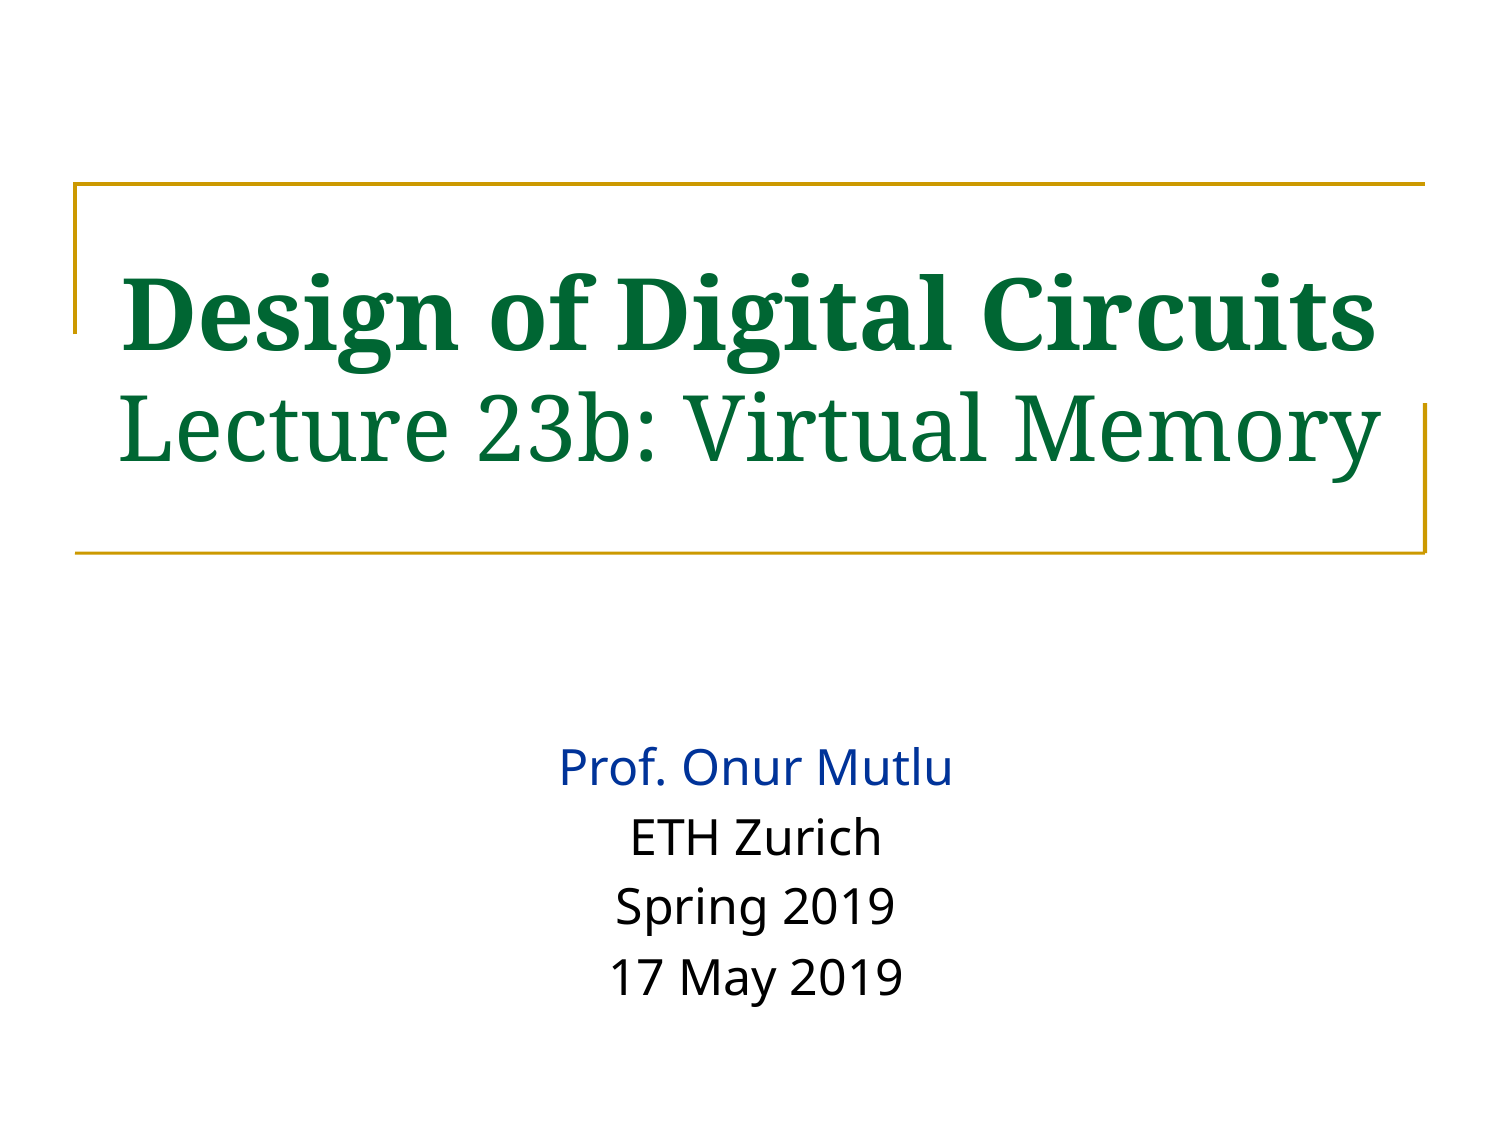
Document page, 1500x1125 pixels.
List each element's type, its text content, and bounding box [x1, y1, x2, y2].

subtitle Prof. Onur Mutlu ETH Zurich Spring 2019 17 May 2019 [112, 587, 1400, 1064]
title Design of Digital Circuits Lecture 23b: Virtual Memory [0, 242, 1500, 525]
